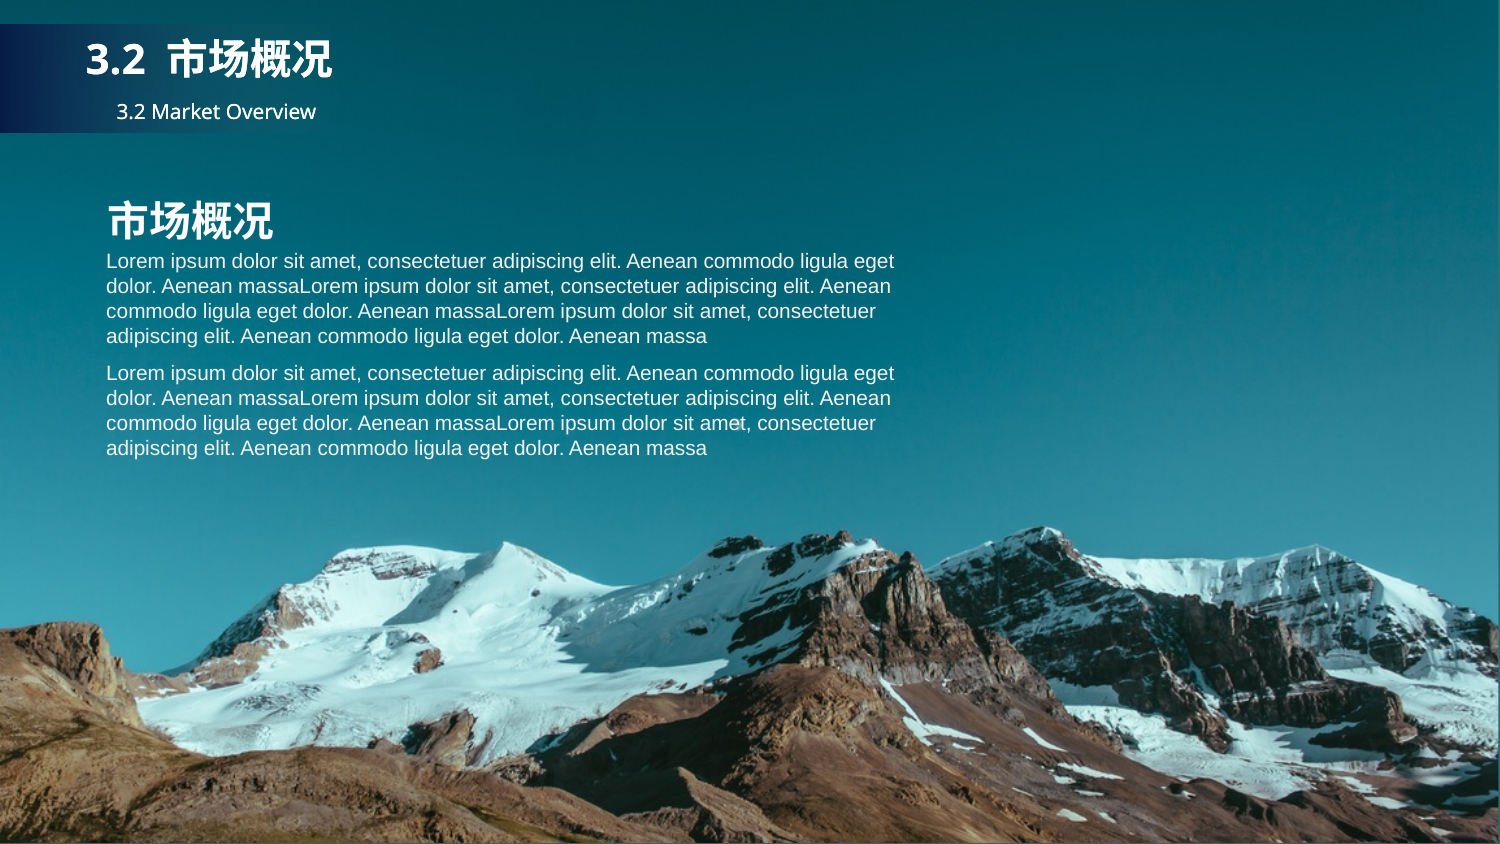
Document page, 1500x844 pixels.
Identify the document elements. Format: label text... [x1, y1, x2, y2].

text_box Lorem ipsum dolor sit amet, consectetuer adipiscing elit. Aenean commodo ligula eget dolor. Aenean massaLorem ipsum dolor sit amet, consectetuer adipiscing elit. Aenean commodo ligula eget dolor. Aenean massaLorem ipsum dolor sit amet, consectetuer adipiscing elit. Aenean commodo ligula eget dolor. Aenean massa [91, 240, 930, 352]
picture [0, 0, 1499, 843]
text_box 3.2 市场概况 [70, 25, 349, 91]
text_box 市场概况 [92, 187, 290, 253]
text_box 3.2 Market Overview [101, 91, 332, 132]
text_box [0, 24, 349, 133]
text_box Lorem ipsum dolor sit amet, consectetuer adipiscing elit. Aenean commodo ligula eget dolor. Aenean massaLorem ipsum dolor sit amet, consectetuer adipiscing elit. Aenean commodo ligula eget dolor. Aenean massaLorem ipsum dolor sit amet, consectetuer adipiscing elit. Aenean commodo ligula eget dolor. Aenean massa [91, 352, 930, 467]
